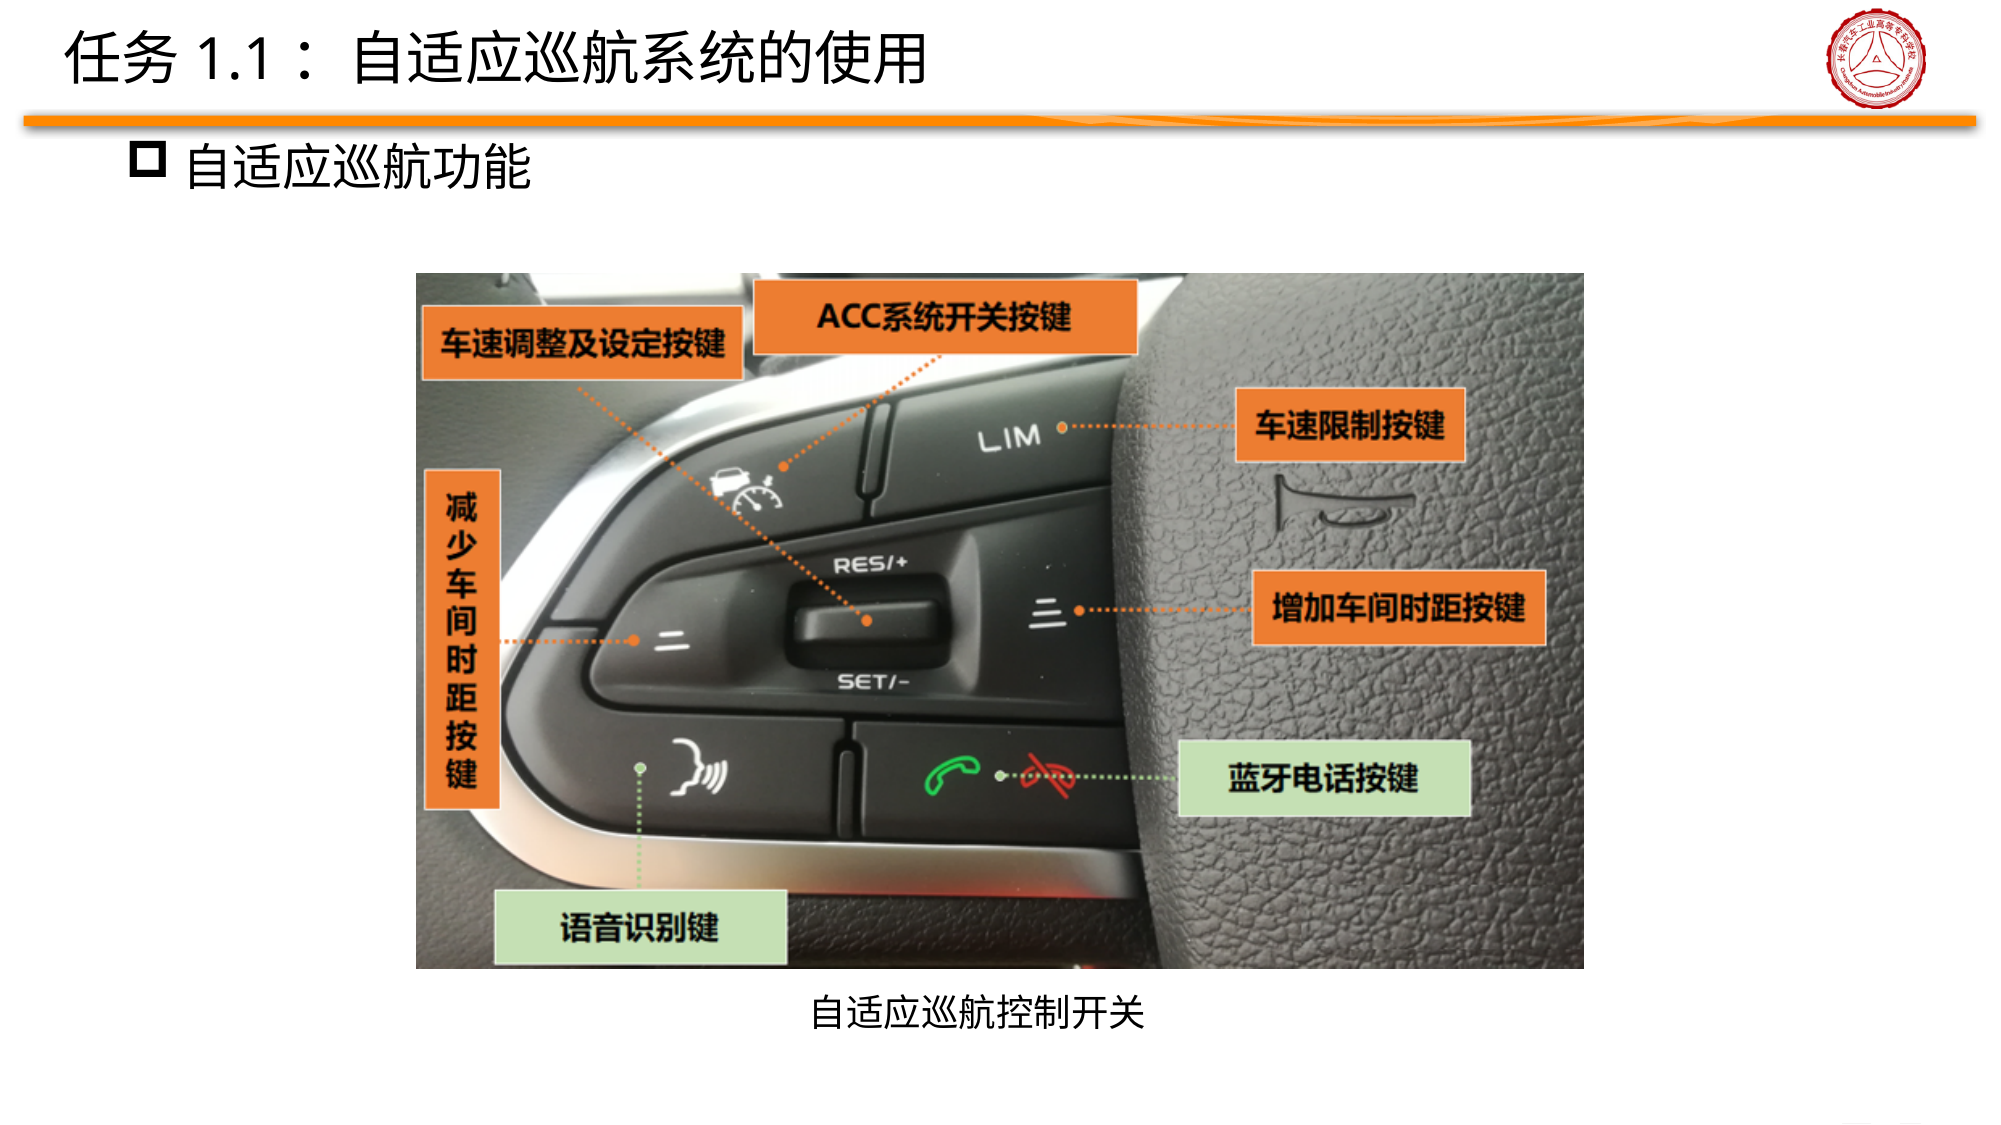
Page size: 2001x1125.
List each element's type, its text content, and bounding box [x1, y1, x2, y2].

picture [1826, 8, 1926, 109]
title 任务1.1：自适应巡航系统的使用 [49, 21, 1557, 121]
text_box 自适应巡航功能 [110, 134, 1192, 260]
text_box 自适应巡航控制开关 [750, 982, 1250, 1042]
picture [416, 273, 1584, 969]
